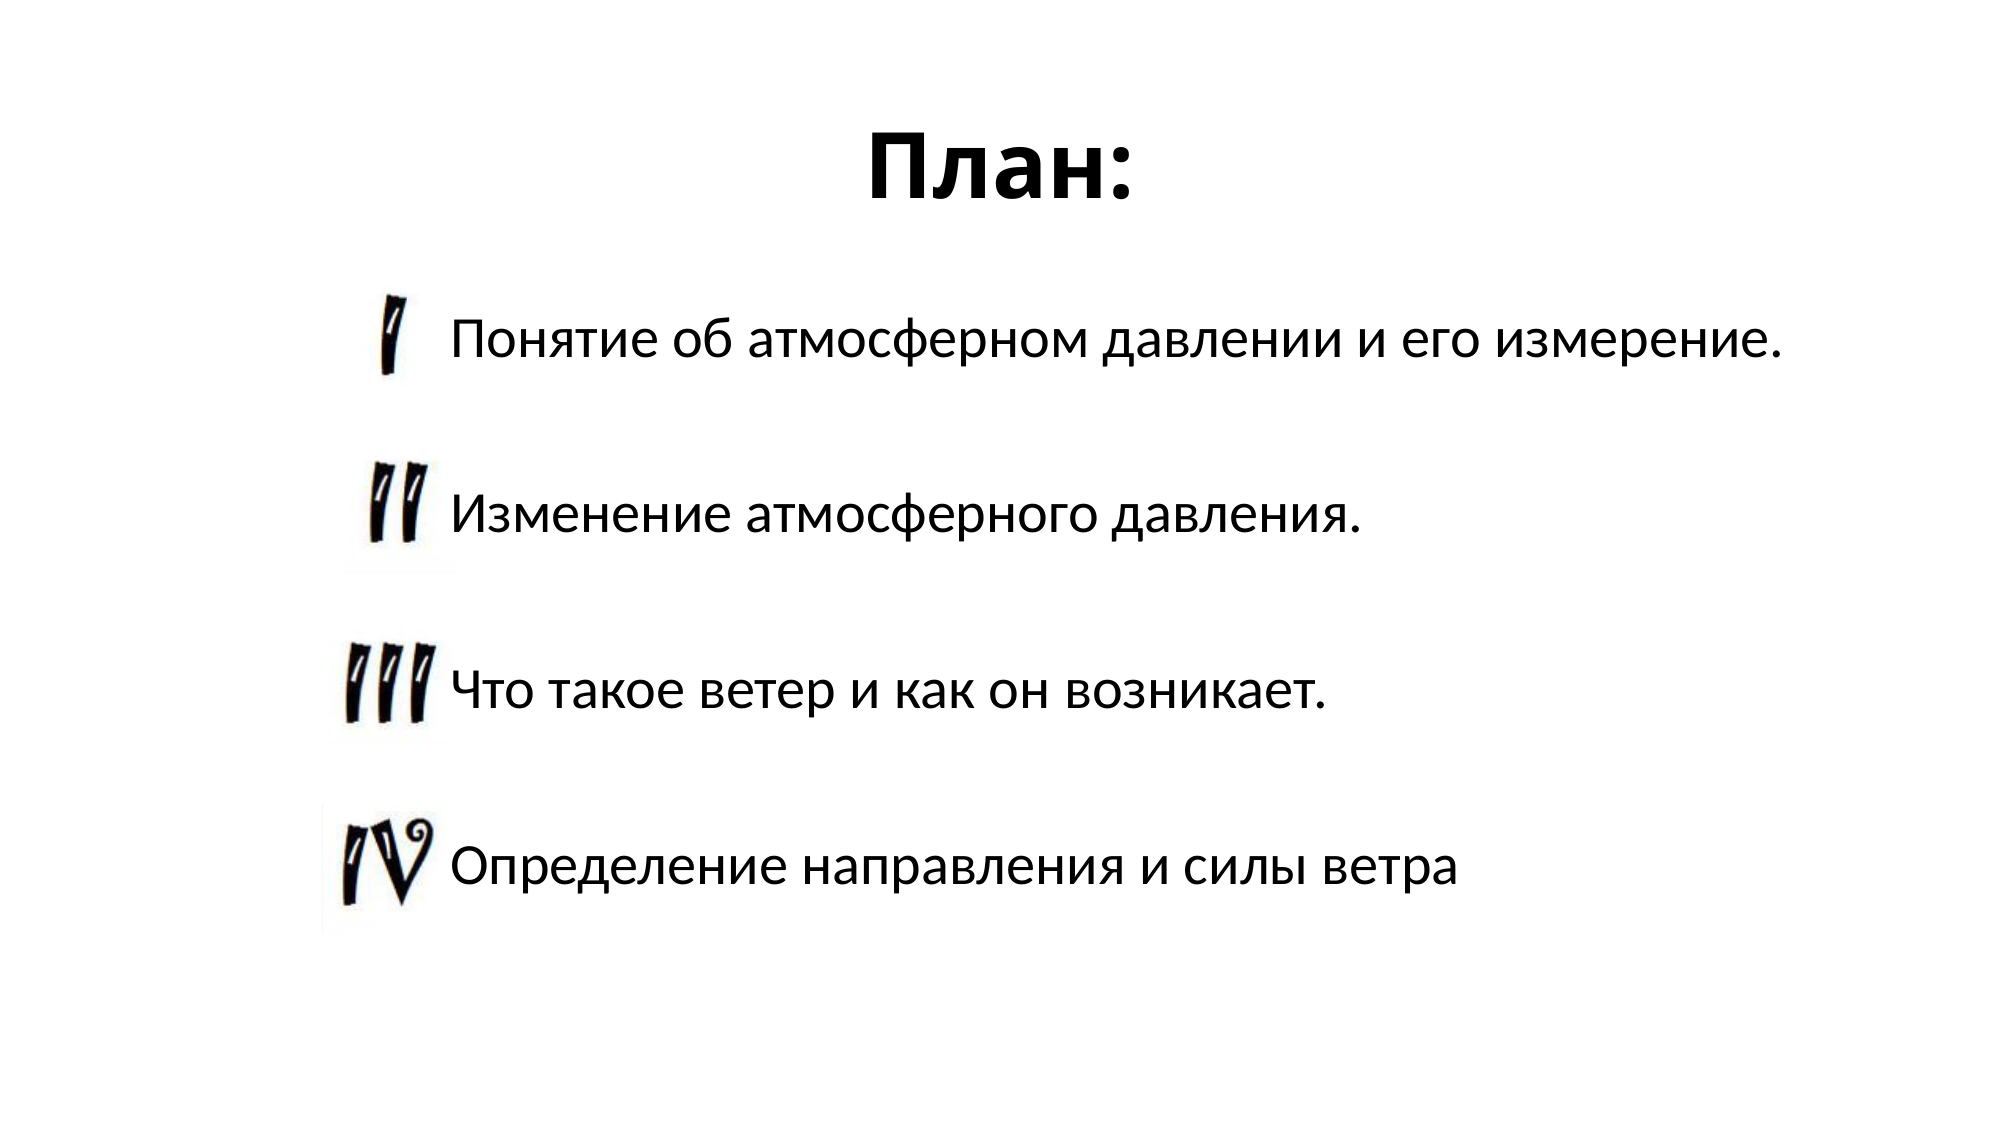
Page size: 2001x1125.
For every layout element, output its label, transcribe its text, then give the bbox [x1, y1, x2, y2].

picture [328, 620, 454, 744]
title План: [137, 59, 1863, 278]
picture [342, 437, 454, 573]
picture [321, 804, 445, 934]
list Понятие об атмосферном давлении и его измерение. Изменение атмосферного давления. Что такое ветер и как он возникает. Определение направления и силы ветра [397, 299, 1863, 1014]
picture [360, 277, 436, 390]
